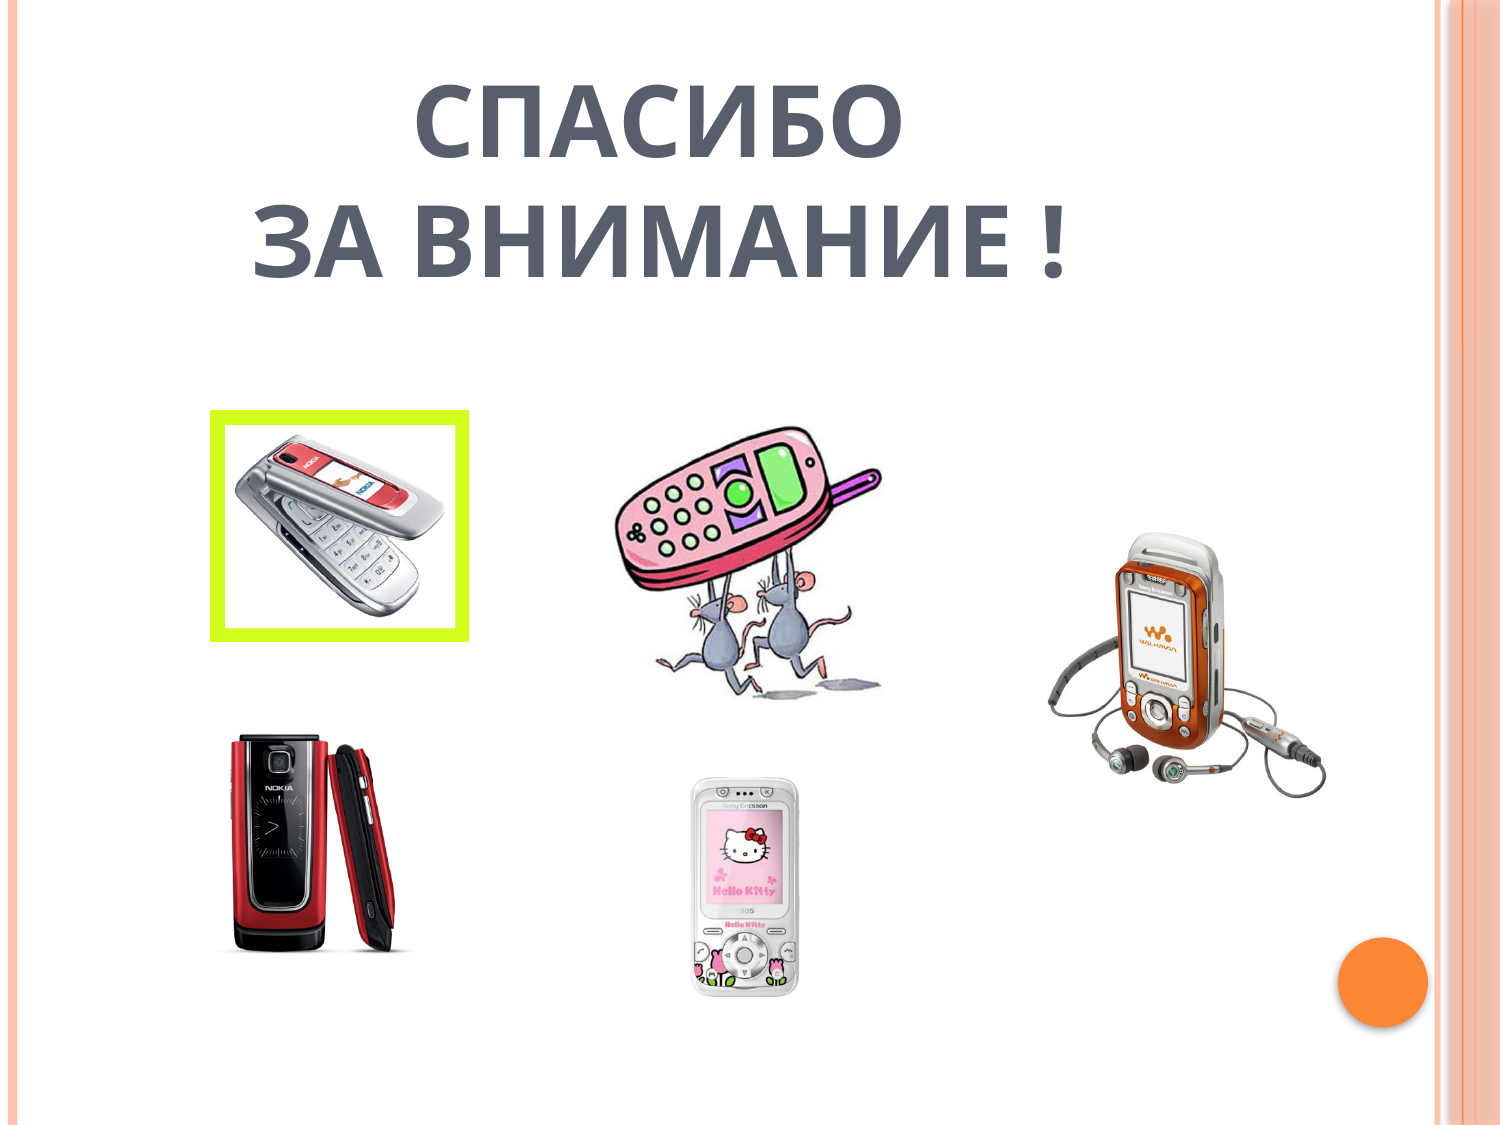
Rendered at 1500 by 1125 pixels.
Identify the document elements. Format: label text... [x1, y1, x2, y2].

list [198, 725, 433, 961]
title СПАСИБО за внимание ! [46, 70, 1272, 305]
picture [632, 772, 861, 1002]
picture [210, 409, 469, 642]
picture [612, 425, 888, 700]
picture [1042, 526, 1332, 804]
